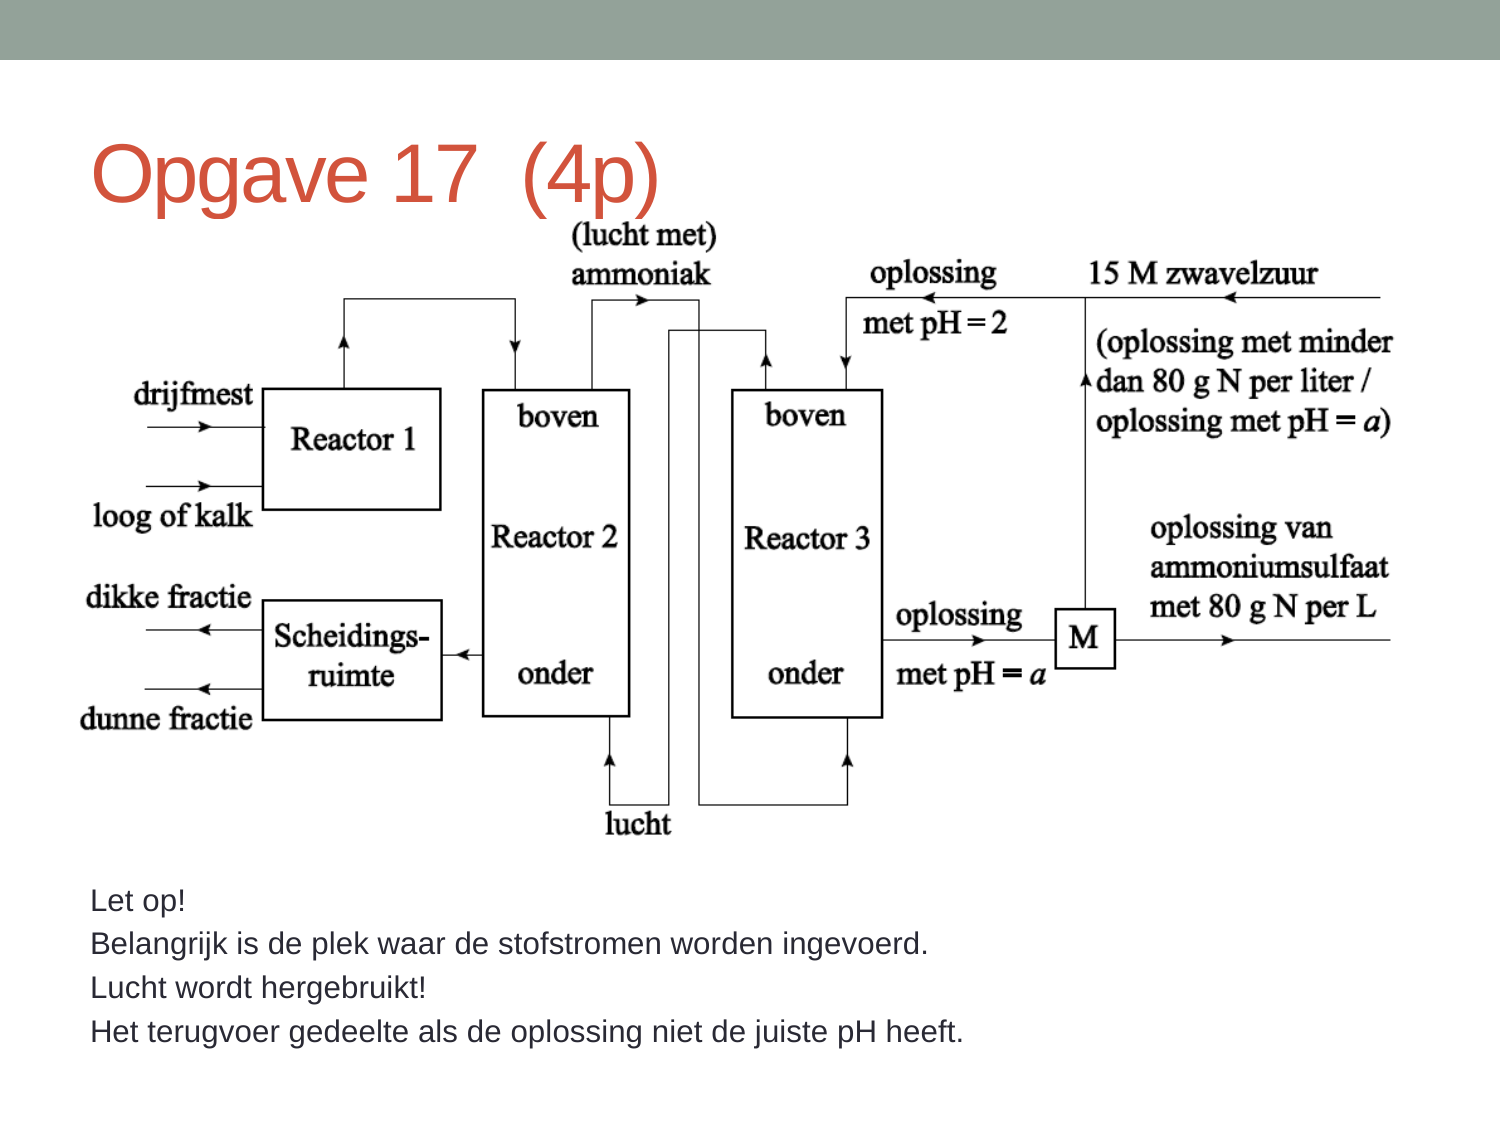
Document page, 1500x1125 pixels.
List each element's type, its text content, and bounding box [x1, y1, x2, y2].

list Let op! Belangrijk is de plek waar de stofstromen worden ingevoerd. Lucht wordt hergebruikt! Het terugvoer gedeelte als de oplossing niet de juiste pH heeft. [75, 884, 1425, 1063]
picture [29, 219, 1451, 876]
title Opgave 17 (4p) [75, 87, 1425, 216]
